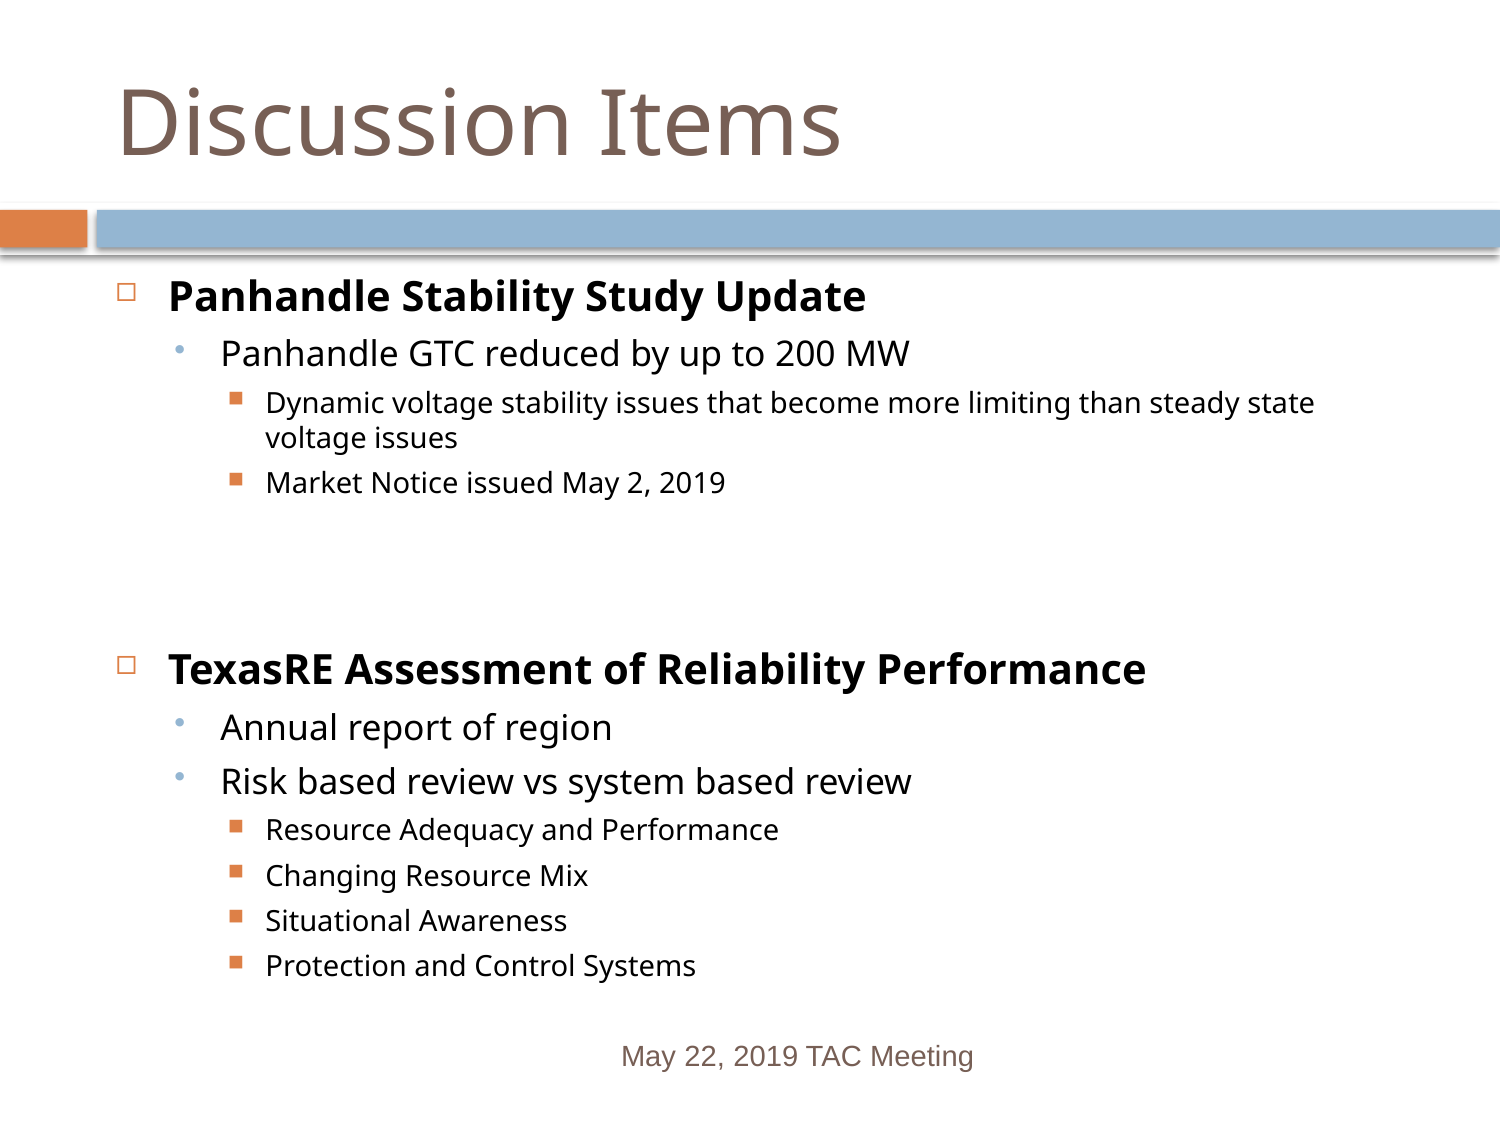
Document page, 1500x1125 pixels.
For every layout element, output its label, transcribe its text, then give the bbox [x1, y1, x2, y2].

list Panhandle Stability Study Update Panhandle GTC reduced by up to 200 MW Dynamic voltage stability issues that become more limiting than steady state voltage issues Market Notice issued May 2, 2019 TexasRE Assessment of Reliability Performance Annual report of region Risk based review vs system based review Resource Adequacy and Performance Changing Resource Mix Situational Awareness Protection and Control Systems [100, 262, 1439, 1001]
title Discussion Items [100, 37, 1439, 201]
footer May 22, 2019 TAC Meeting [99, 1025, 990, 1085]
